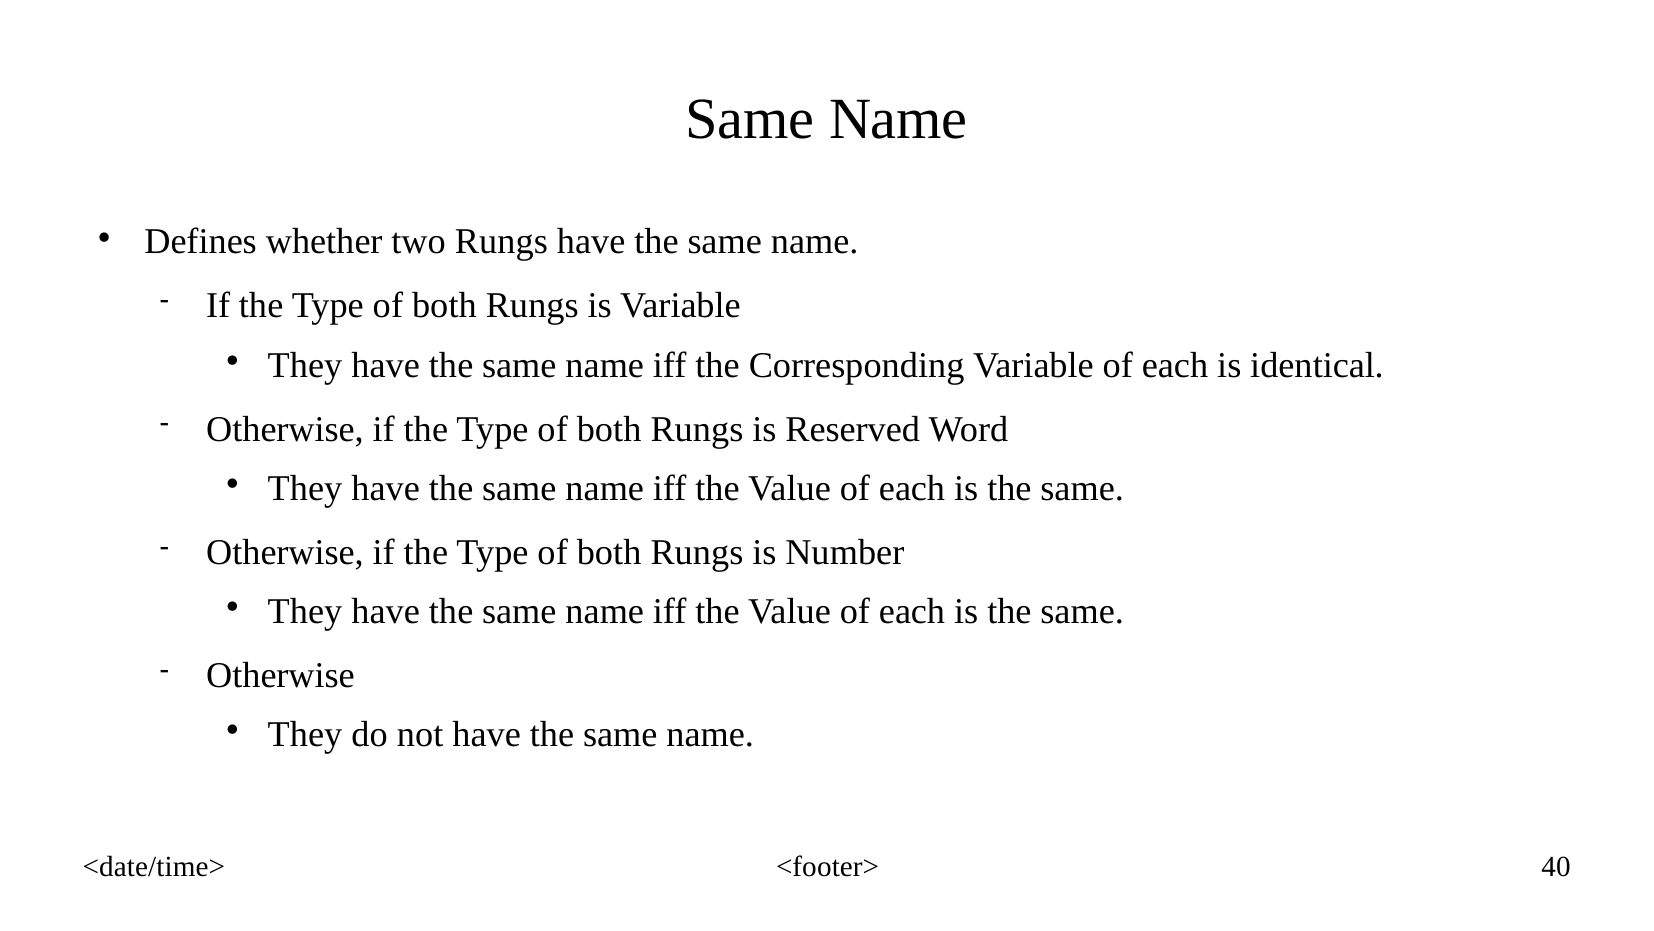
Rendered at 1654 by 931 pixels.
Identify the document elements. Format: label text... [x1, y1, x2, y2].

text_box Defines whether two Rungs have the same name. If the Type of both Rungs is Variable They have the same name iff the Corresponding Variable of each is identical. Otherwise, if the Type of both Rungs is Reserved Word They have the same name iff the Value of each is the same. Otherwise, if the Type of both Rungs is Number They have the same name iff the Value of each is the same. Otherwise They do not have the same name. [82, 217, 1571, 757]
text_box Same Name [82, 37, 1571, 193]
